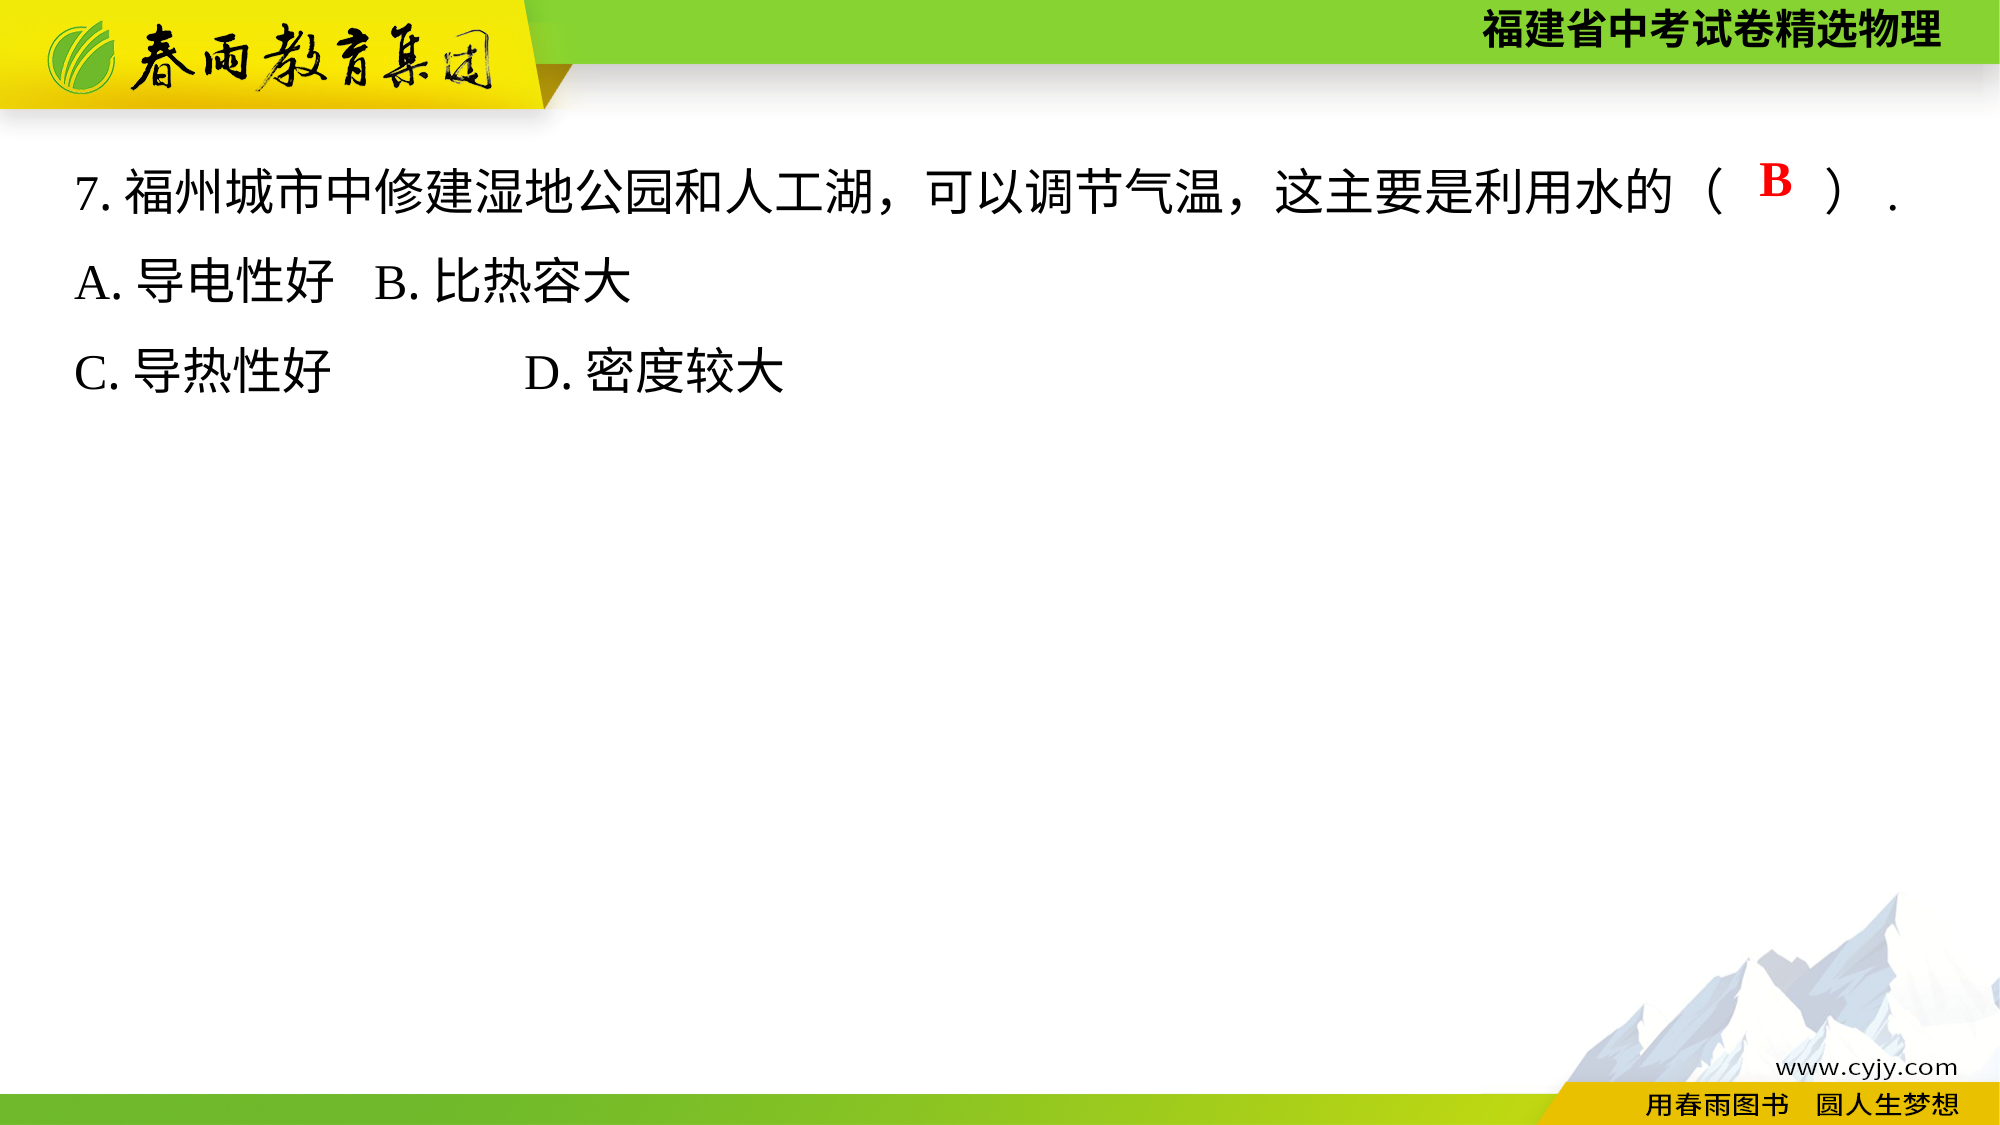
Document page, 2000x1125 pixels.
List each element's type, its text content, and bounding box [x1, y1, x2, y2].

text_box B [1744, 138, 1808, 214]
list 7.福州城市中修建湿地公园和人工湖，可以调节气温，这主要是利用水的（ ）. A.导电性好 B.比热容大 C.导热性好 D.密度较大 [59, 122, 1944, 411]
picture [0, 0, 2000, 1125]
